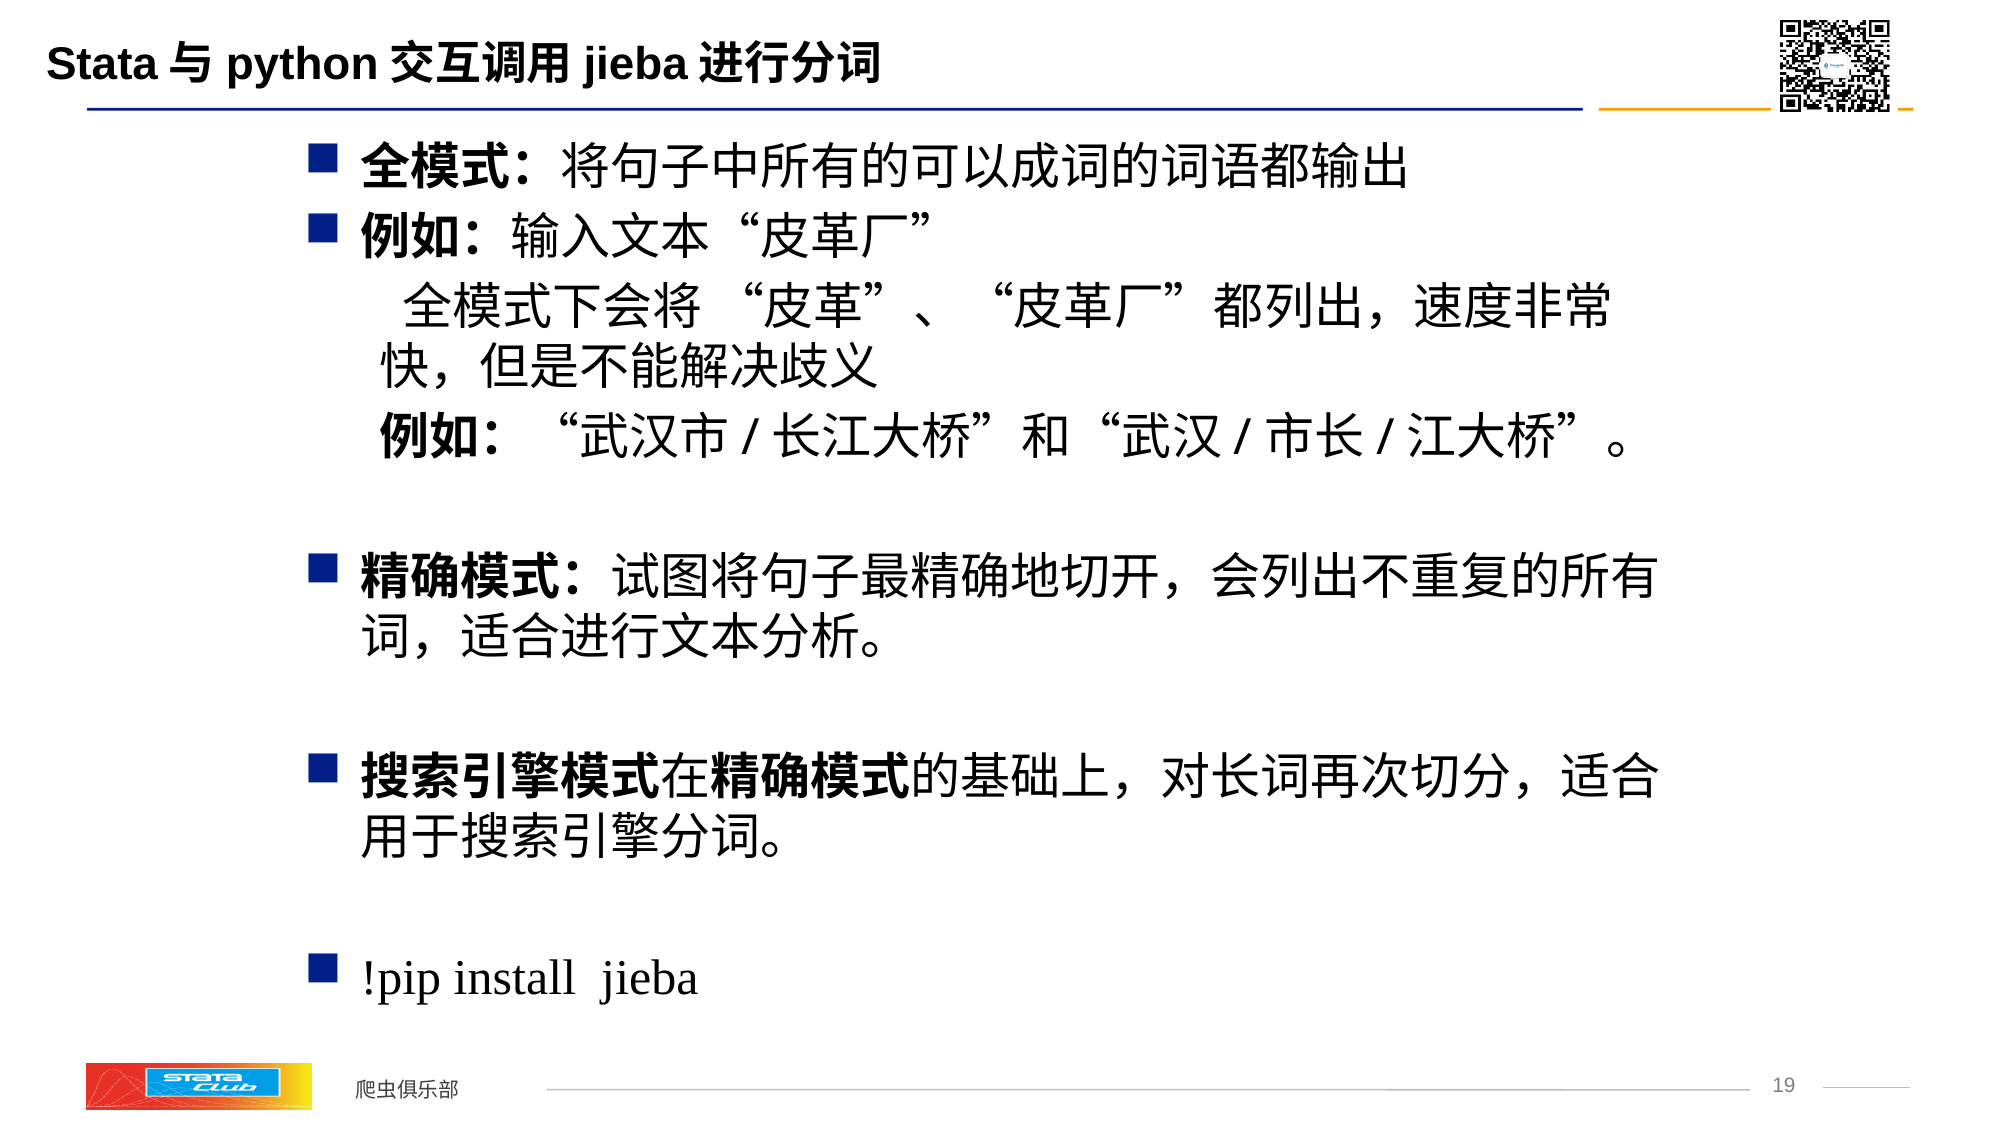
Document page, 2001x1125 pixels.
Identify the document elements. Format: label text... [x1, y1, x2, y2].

picture [1771, 12, 1898, 119]
title Stata与python交互调用jieba进行分词 [30, 25, 1851, 97]
list 全模式：将句子中所有的可以成词的词语都输出 例如：输入文本“皮革厂” 全模式下会将 “皮革”、“皮革厂”都列出，速度非常快，但是不能解决歧义 例如：“武汉市/长江大桥”和“武汉/市长/江大桥”。 精确模式：试图将句子最精确地切开，会列出不重复的所有词，适合进行文本分析。 搜索引擎模式在精确模式的基础上，对长词再次切分，适合用于搜索引擎分词。 !pip install jieba [289, 126, 1704, 1056]
picture [86, 1063, 312, 1110]
